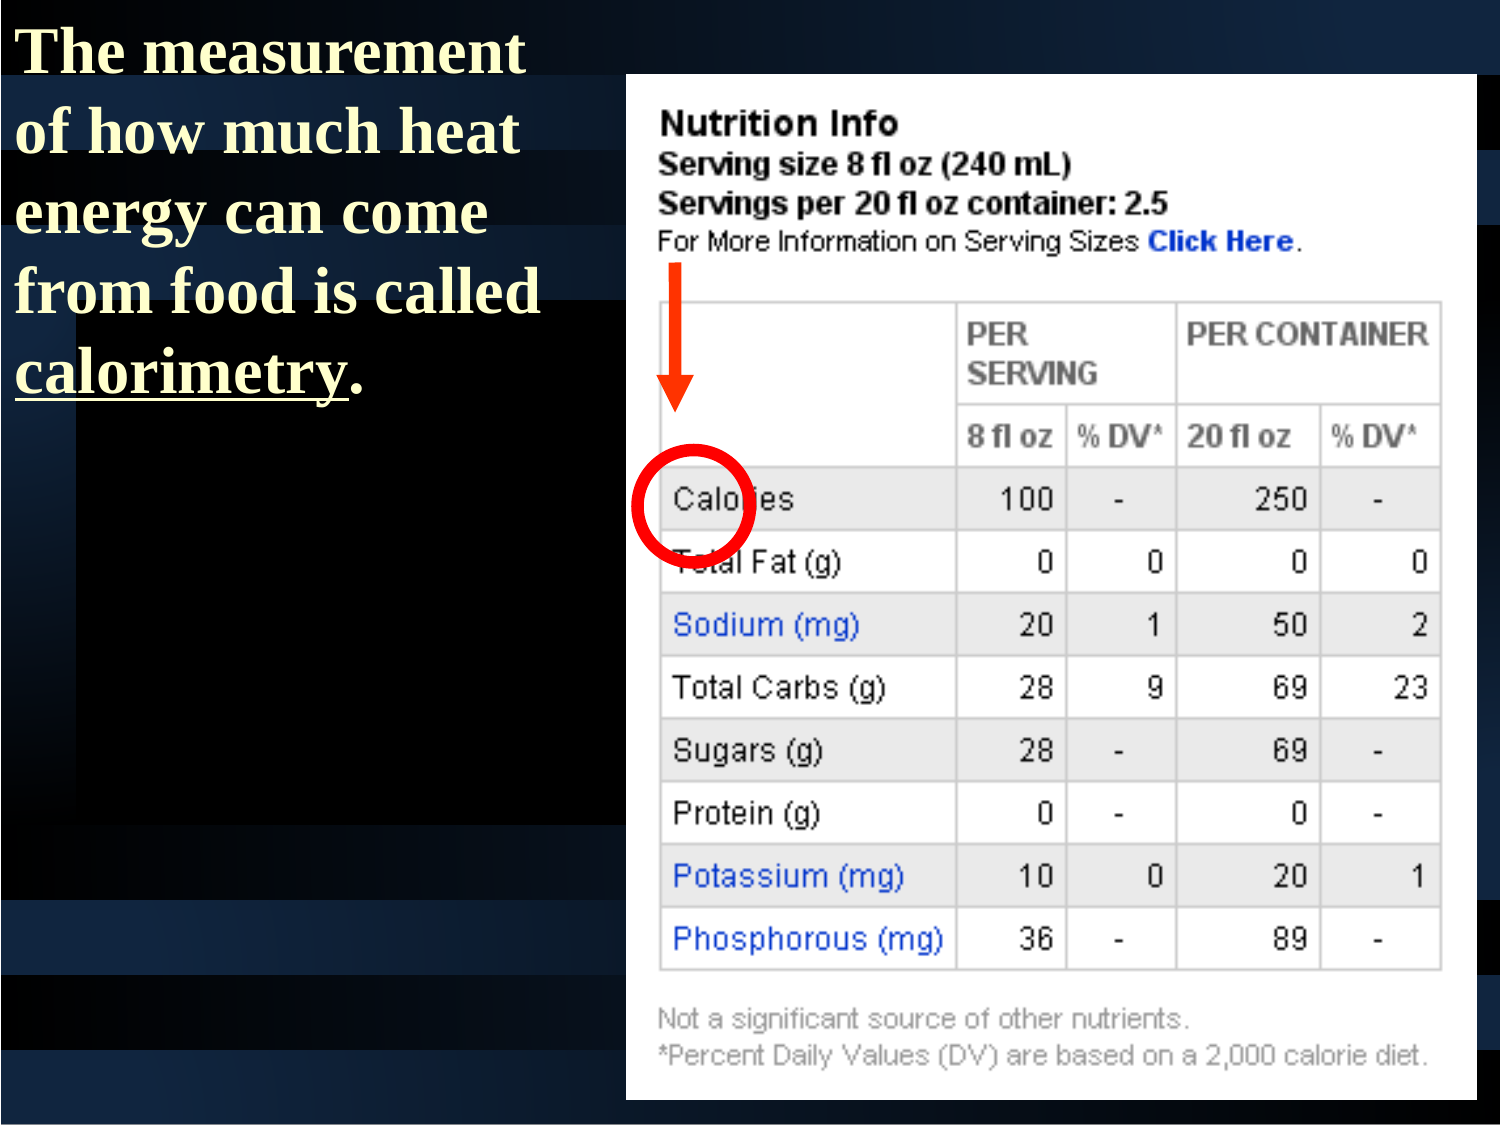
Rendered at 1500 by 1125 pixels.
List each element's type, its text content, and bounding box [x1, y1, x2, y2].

picture [0, 0, 1500, 1125]
text_box The measurement of how much heat energy can come from food is called calorimetry. [0, 0, 600, 415]
